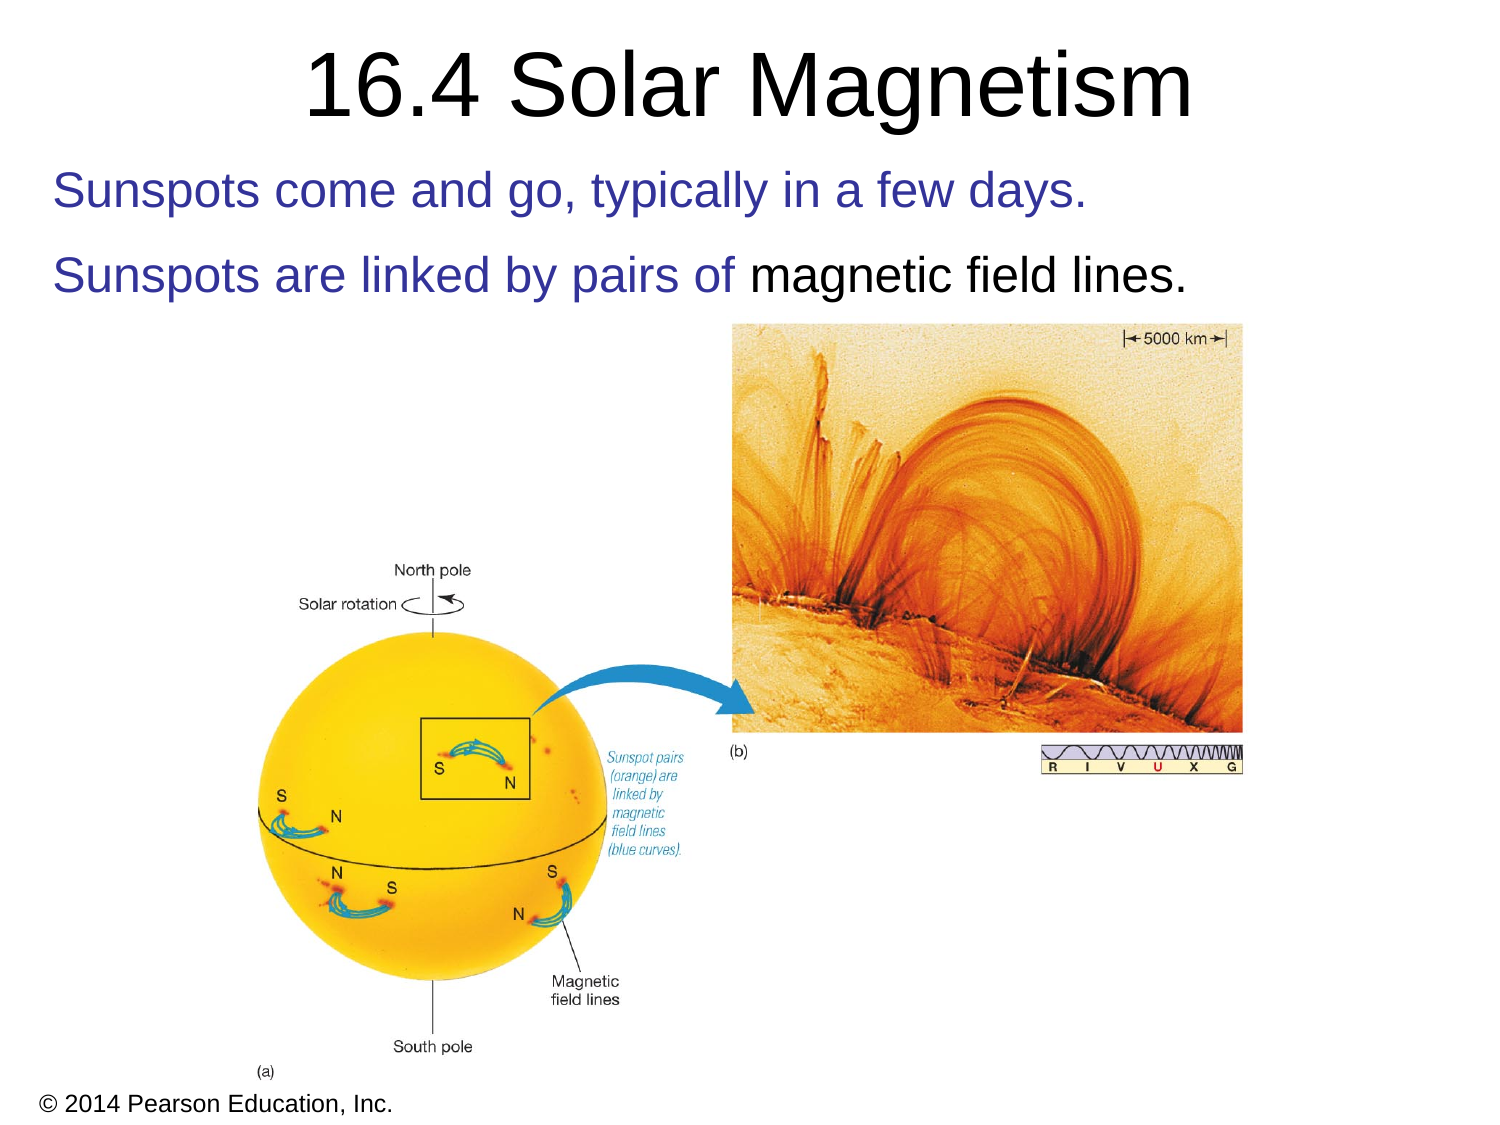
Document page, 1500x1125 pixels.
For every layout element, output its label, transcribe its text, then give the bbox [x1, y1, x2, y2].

text_box Sunspots come and go, typically in a few days. Sunspots are linked by pairs of magnetic field lines. [37, 149, 1388, 310]
picture [249, 315, 1251, 1082]
title 16.4 Solar Magnetism [112, 0, 1388, 174]
